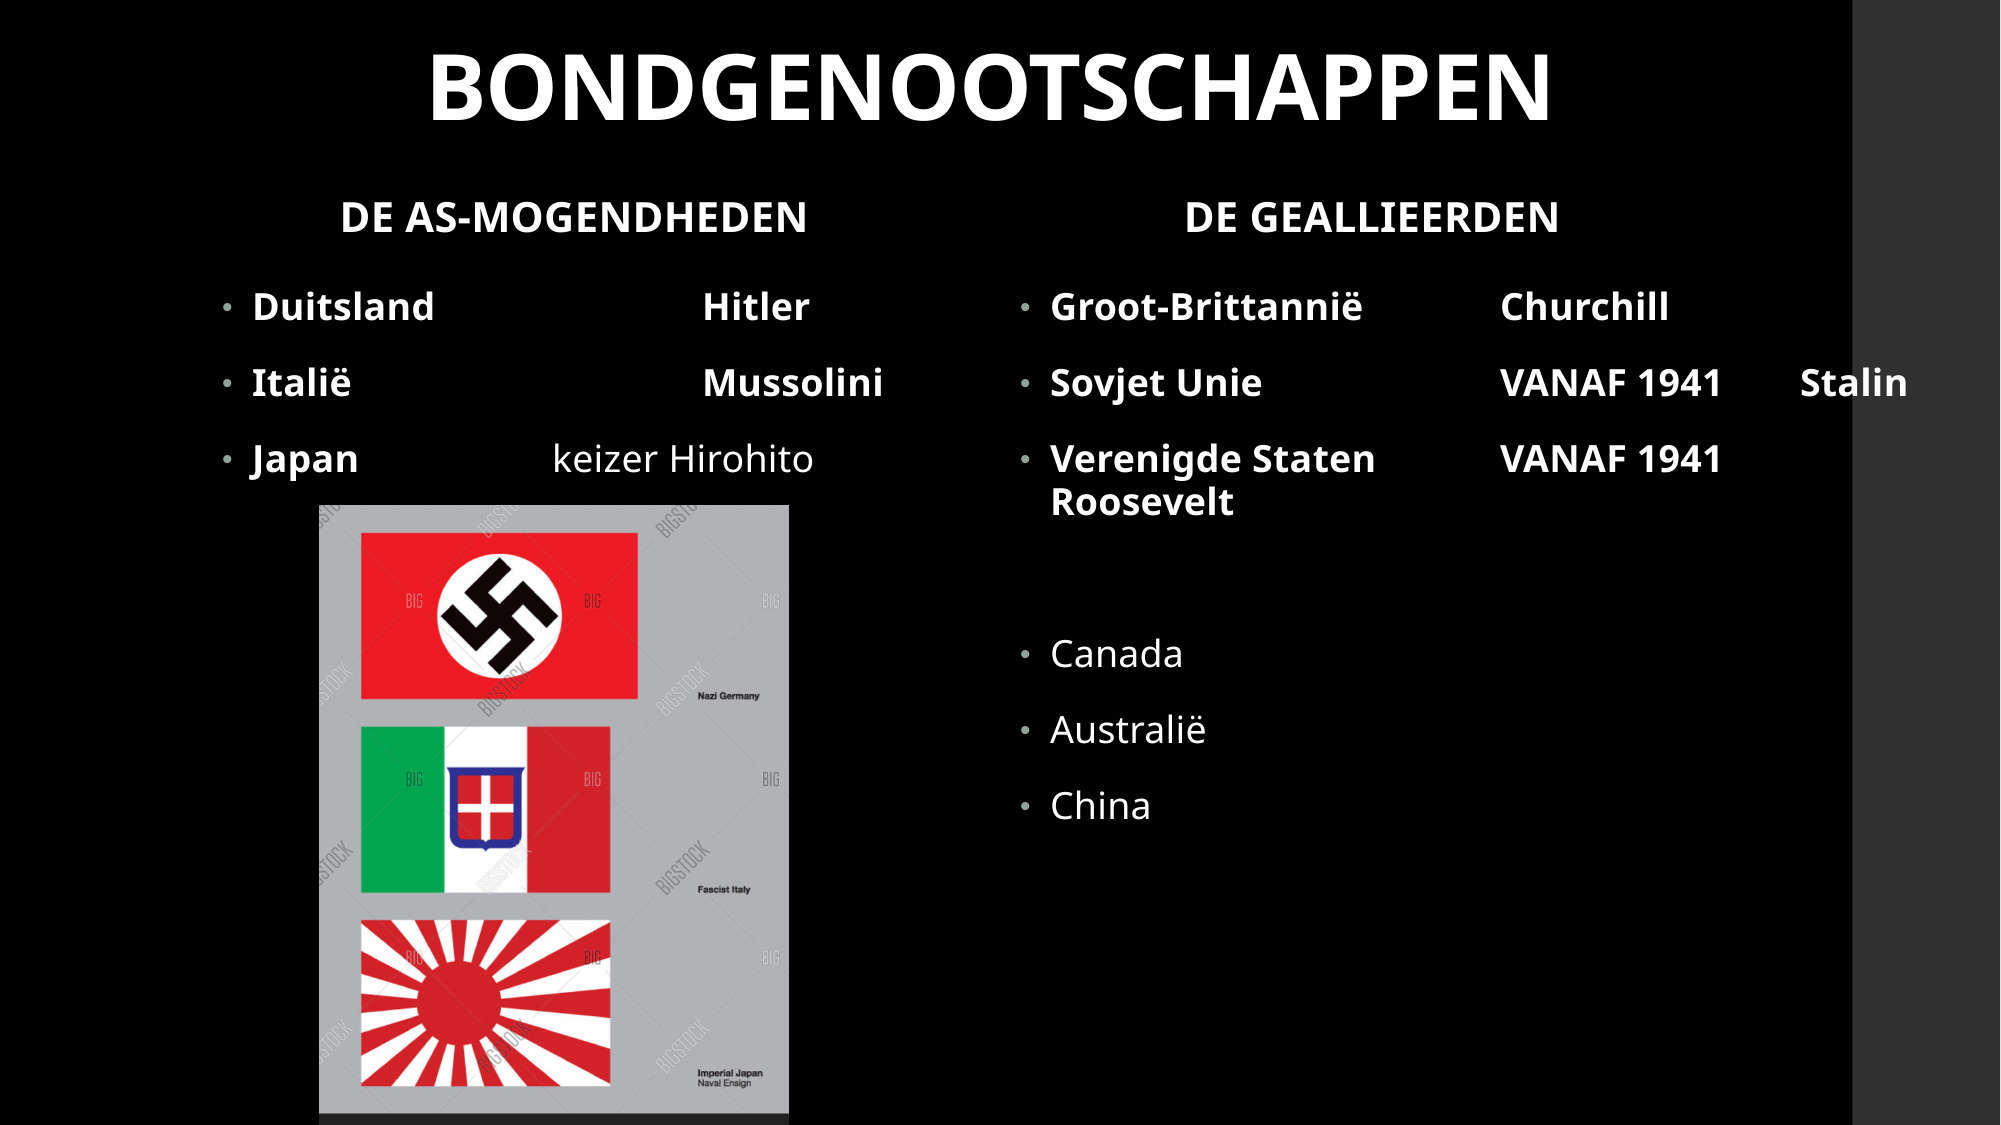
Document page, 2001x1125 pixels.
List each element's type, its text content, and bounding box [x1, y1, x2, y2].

list Duitsland Hitler Italië Mussolini Japan keizer Hirohito [206, 279, 965, 1013]
list Groot-Brittannië Churchill Sovjet Unie VANAF 1941 Stalin Verenigde Staten VANAF 1941 Roosevelt Canada Australië China [1005, 279, 1988, 1013]
picture [318, 505, 790, 1125]
list DE GEALLIEERDEN [1005, 148, 1740, 250]
list DE AS-MOGENDHEDEN [206, 148, 942, 250]
title BONDGENOOTSCHAPPEN [206, 0, 1797, 149]
